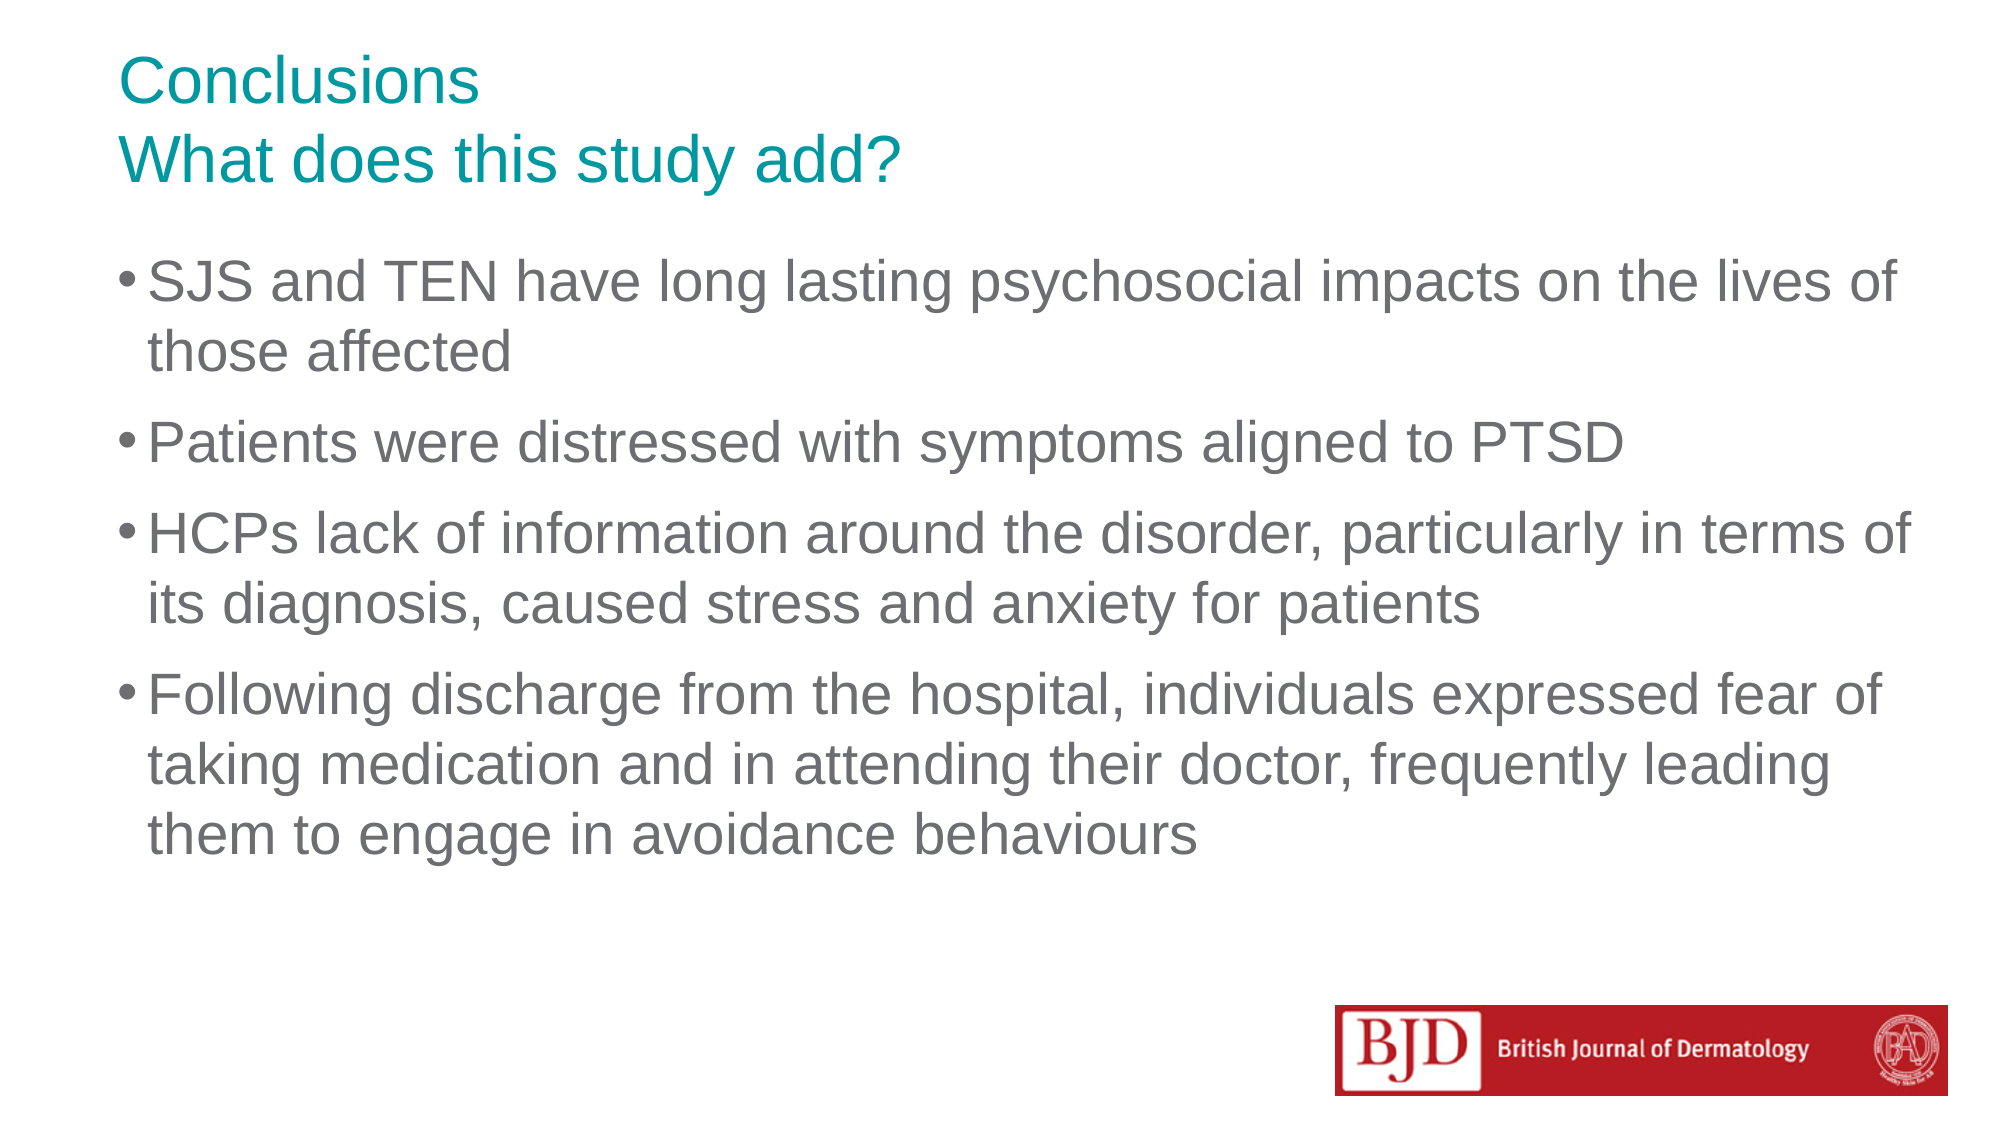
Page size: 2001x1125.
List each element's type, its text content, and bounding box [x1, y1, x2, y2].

list SJS and TEN have long lasting psychosocial impacts on the lives of those affected Patients were distressed with symptoms aligned to PTSD HCPs lack of information around the disorder, particularly in terms of its diagnosis, caused stress and anxiety for patients Following discharge from the hospital, individuals expressed fear of taking medication and in attending their doctor, frequently leading them to engage in avoidance behaviours [117, 243, 1946, 986]
picture [1335, 1005, 1948, 1096]
title Conclusions What does this study add? [118, 113, 1885, 197]
